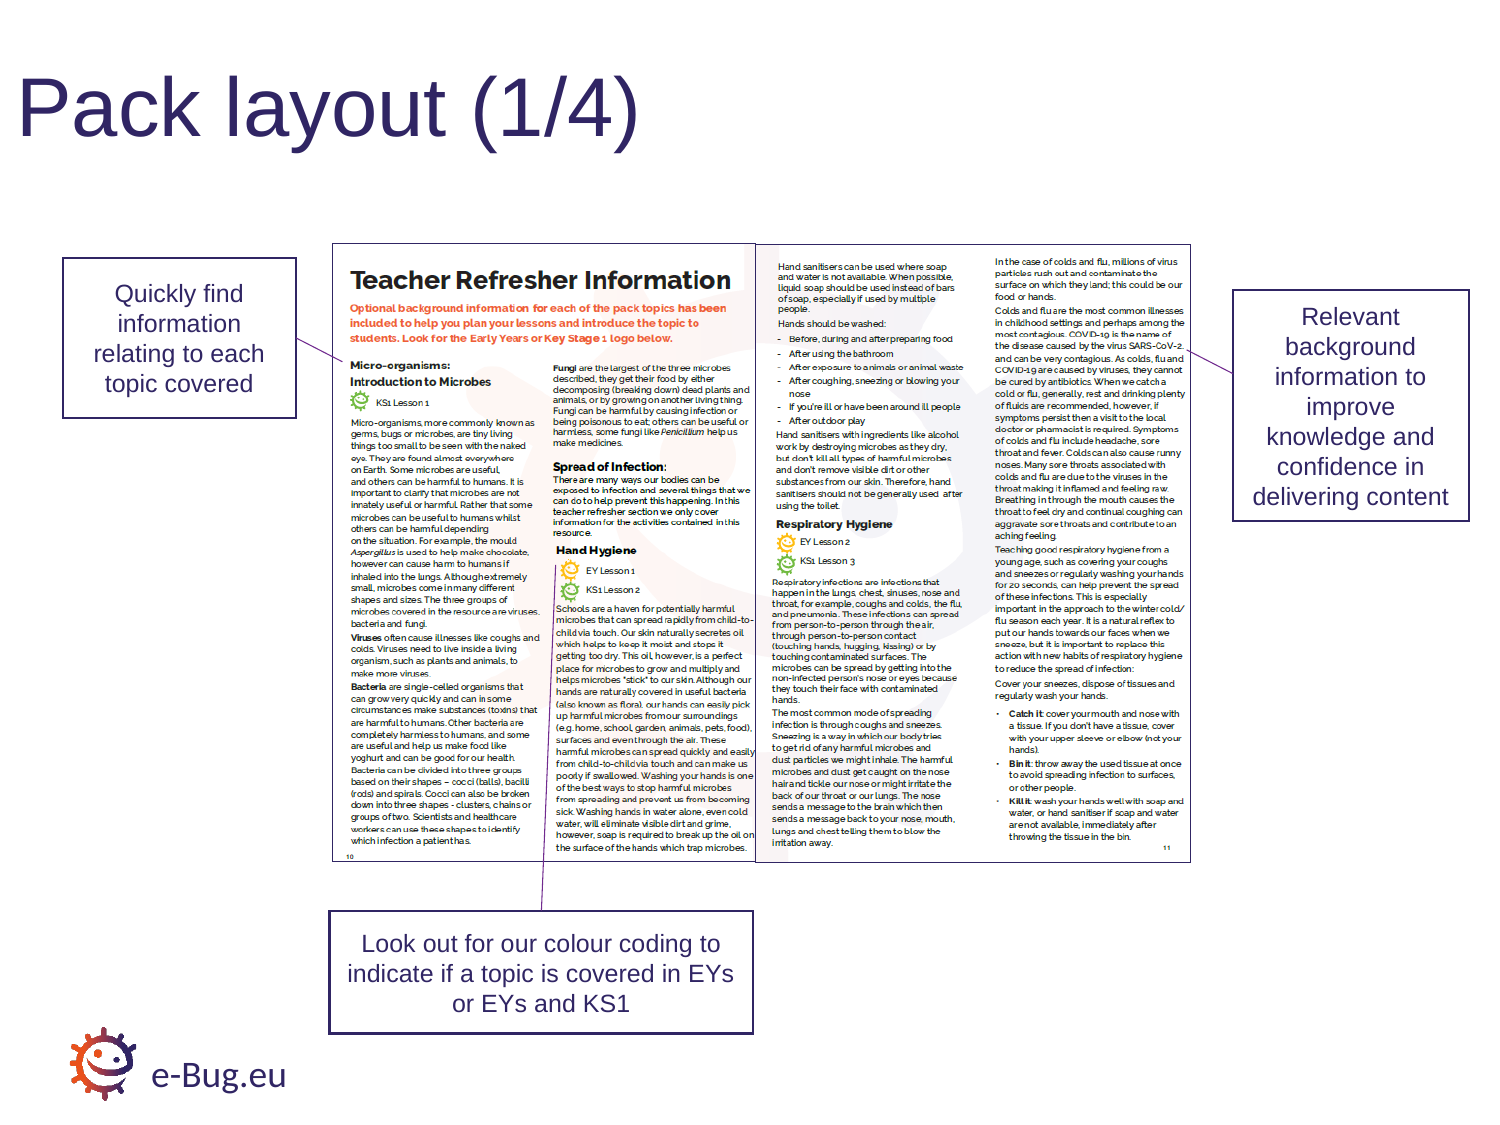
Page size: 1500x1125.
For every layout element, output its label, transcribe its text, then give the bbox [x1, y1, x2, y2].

text_box Relevant background information to improve knowledge and confidence in delivering content [1232, 289, 1470, 522]
picture [331, 243, 1191, 863]
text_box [541, 564, 556, 911]
text_box Look out for our colour coding to indicate if a topic is covered in EYs or EYs and KS1 [328, 910, 754, 1035]
text_box Quickly find information relating to each topic covered [62, 257, 297, 419]
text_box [1186, 349, 1233, 374]
footer e-Bug.eu [136, 1042, 643, 1103]
title Pack layout (1/4) [1, 0, 1296, 219]
picture [69, 1027, 137, 1103]
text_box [295, 337, 343, 362]
